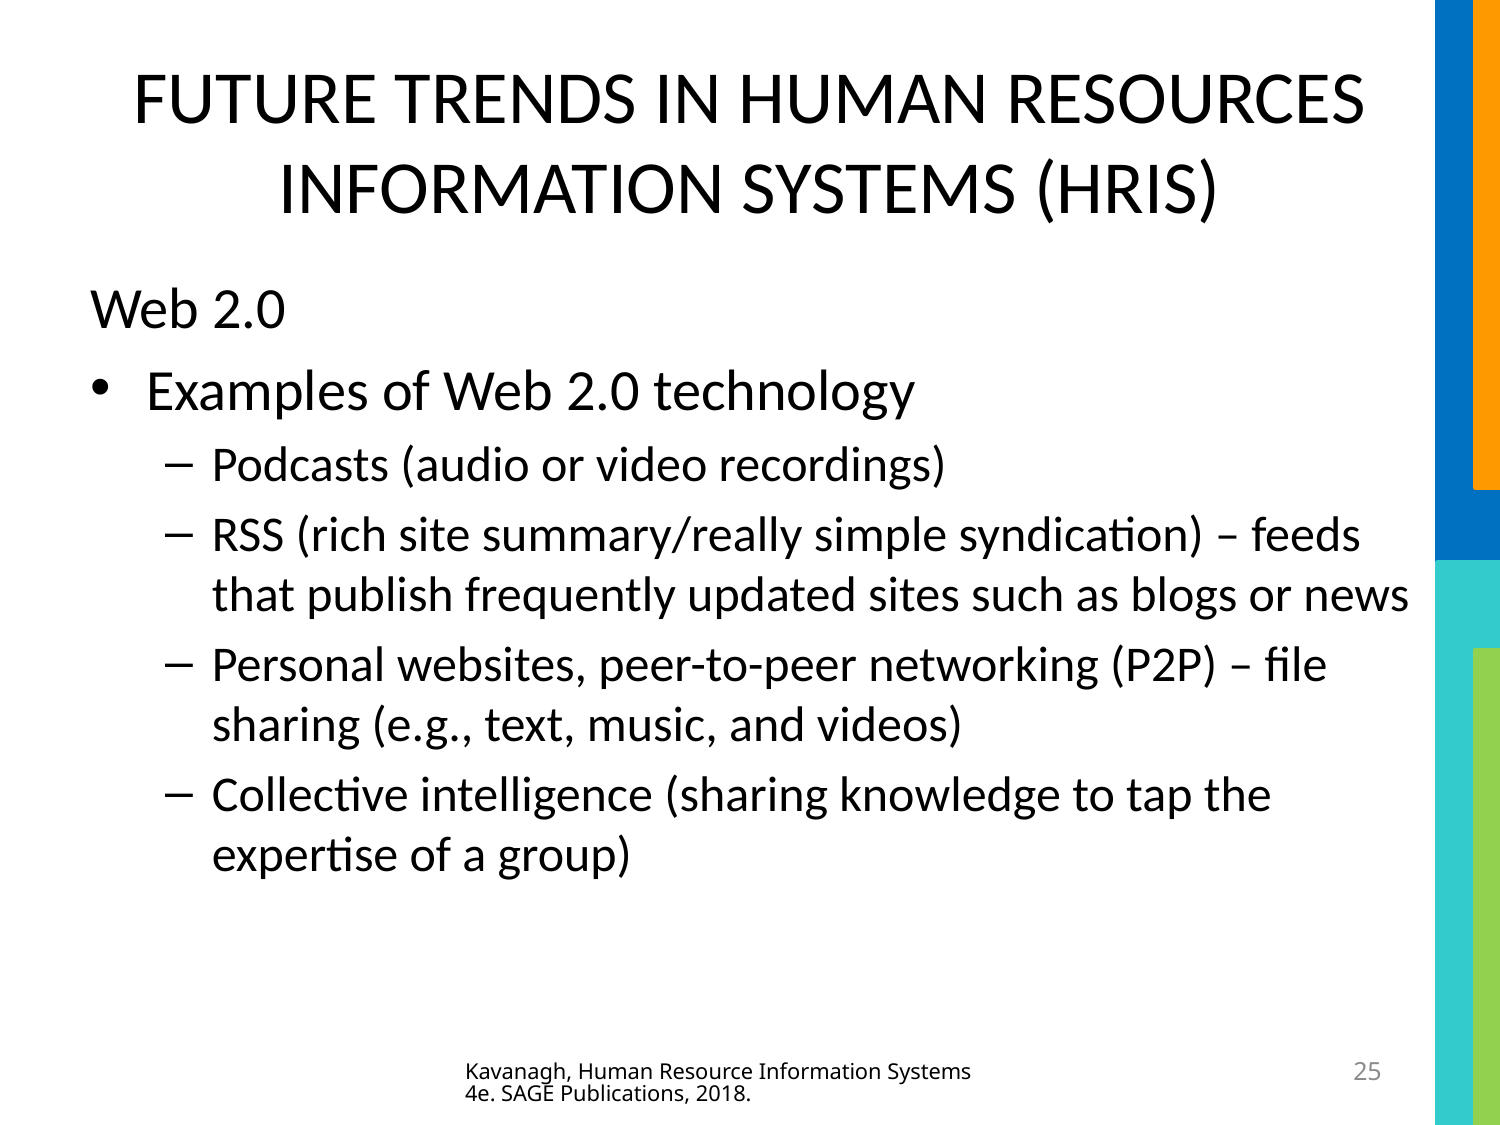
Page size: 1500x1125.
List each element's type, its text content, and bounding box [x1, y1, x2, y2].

slide_number 25 [1059, 1042, 1397, 1103]
footer Kavanagh, Human Resource Information Systems 4e. SAGE Publications, 2018. [450, 1042, 1004, 1103]
list Web 2.0 Examples of Web 2.0 technology Podcasts (audio or video recordings) RSS (rich site summary/really simple syndication) – feeds that publish frequently updated sites such as blogs or news Personal websites, peer-to-peer networking (P2P) – file sharing (e.g., text, music, and videos) Collective intelligence (sharing knowledge to tap the expertise of a group) [75, 262, 1425, 1005]
title FUTURE TRENDS IN HUMAN RESOURCES INFORMATION SYSTEMS (HRIS) [75, 45, 1425, 233]
